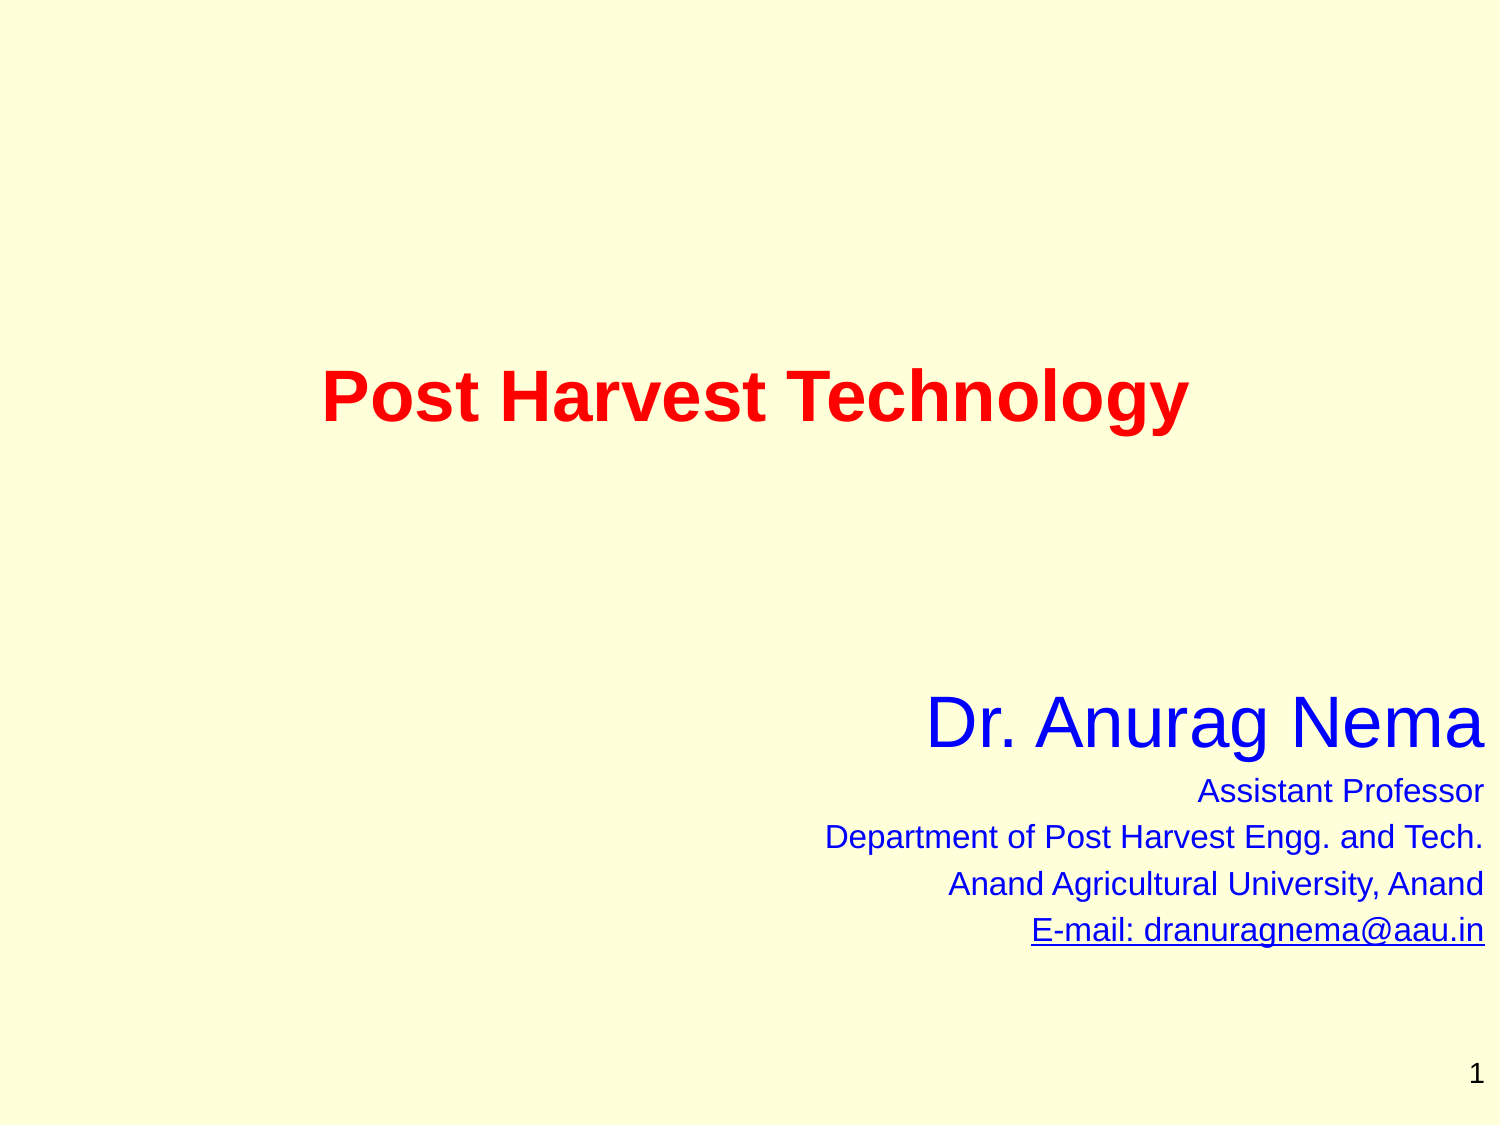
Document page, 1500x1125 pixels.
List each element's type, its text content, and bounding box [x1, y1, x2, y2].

title Post Harvest Technology [24, 271, 1488, 513]
slide_number 1 [1149, 1046, 1500, 1125]
subtitle Dr. Anurag Nema Assistant Professor Department of Post Harvest Engg. and Tech. Anand Agricultural University, Anand E-mail: dranuragnema@aau.in [0, 562, 1500, 1038]
